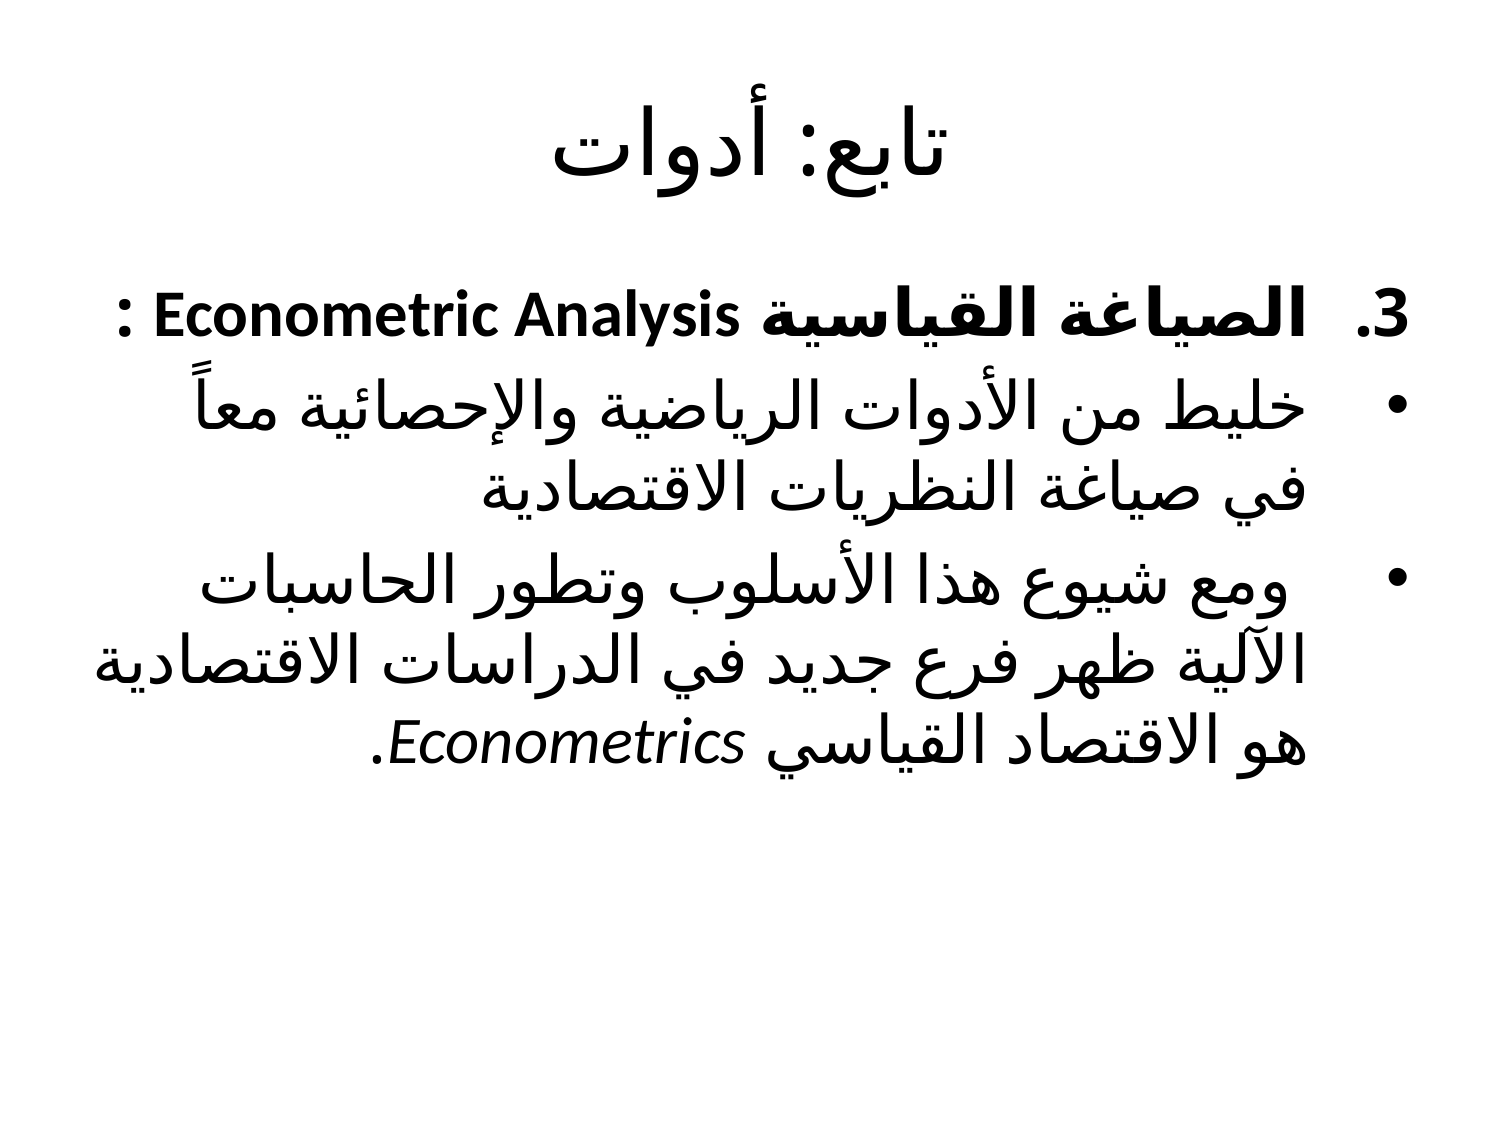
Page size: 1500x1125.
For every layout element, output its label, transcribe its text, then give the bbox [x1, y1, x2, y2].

title تابع: أدوات [75, 45, 1425, 233]
list الصياغة القياسية Econometric Analysis : خليط من الأدوات الرياضية والإحصائية معاً في صياغة النظريات الاقتصادية ومع شيوع هذا الأسلوب وتطور الحاسبات الآلية ظهر فرع جديد في الدراسات الاقتصادية هو الاقتصاد القياسي Econometrics. [75, 262, 1425, 1005]
